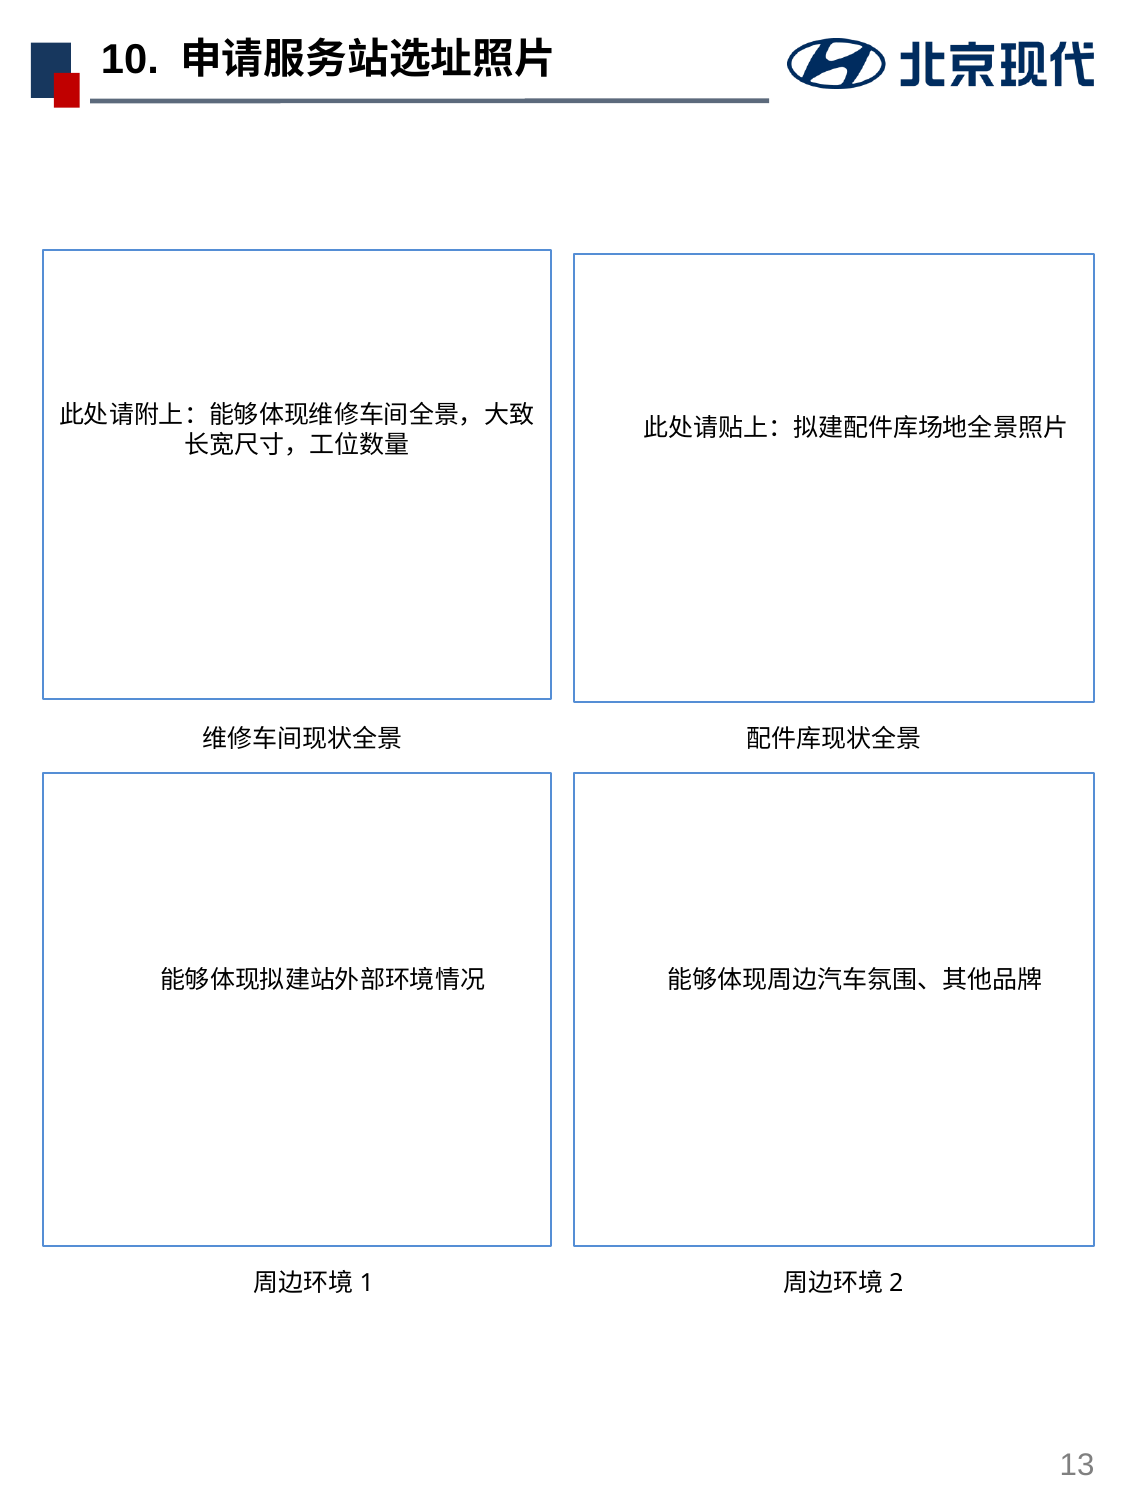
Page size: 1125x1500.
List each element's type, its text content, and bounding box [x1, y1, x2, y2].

text_box [572, 252, 1096, 705]
text_box [572, 771, 1096, 955]
text_box 此处请附上：能够体现维修车间全景，大致长宽尺寸，工位数量 [42, 391, 551, 466]
text_box [41, 248, 553, 701]
text_box 能够体现周边汽车氛围、其他品牌 [604, 955, 1125, 1001]
text_box [41, 1001, 553, 1248]
title 10. 申请服务站选址照片 [90, 17, 823, 88]
text_box 此处请贴上：拟建配件库场地全景照片 [574, 403, 1125, 449]
text_box 配件库现状全景 [550, 714, 1118, 762]
text_box 周边环境1 [90, 1257, 538, 1305]
text_box 能够体现拟建站外部环境情况 [41, 955, 604, 1001]
text_box [572, 1001, 1096, 1248]
picture [787, 38, 1094, 89]
text_box 周边环境2 [656, 1257, 1030, 1305]
text_box 维修车间现状全景 [149, 714, 457, 762]
text_box [41, 771, 553, 955]
